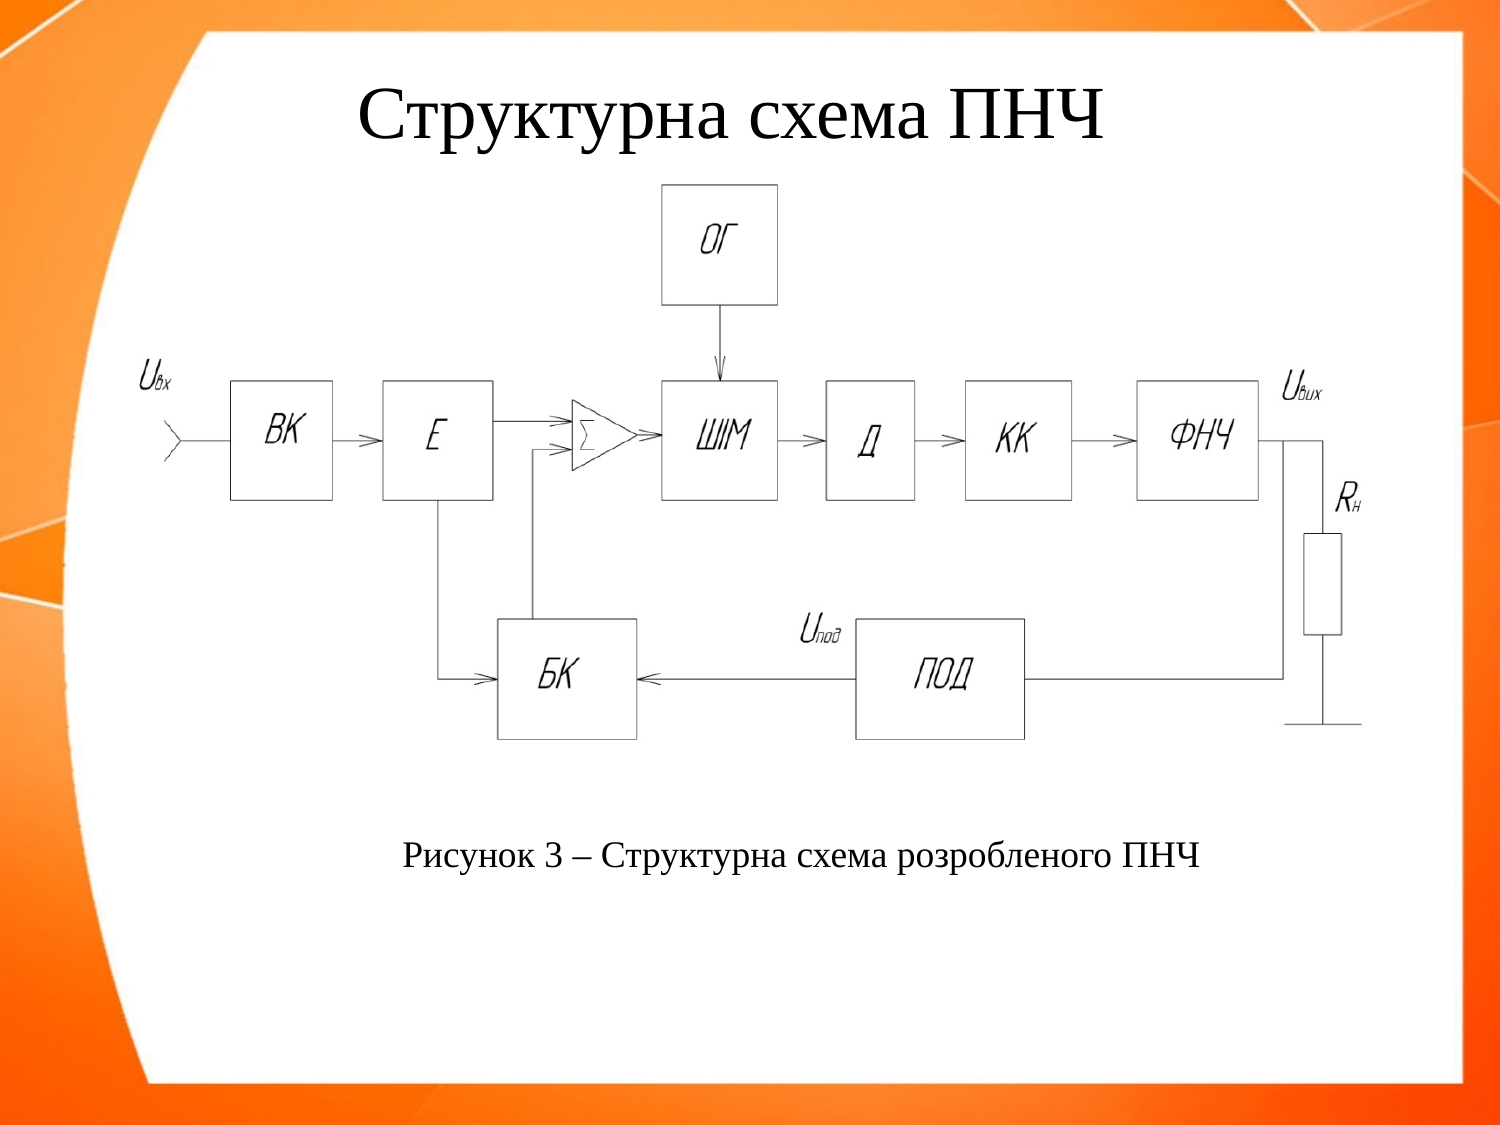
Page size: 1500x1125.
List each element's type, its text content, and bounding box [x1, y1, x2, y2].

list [135, 184, 1365, 740]
text_box Рисунок 3 – Структурна схема розробленого ПНЧ [387, 822, 1216, 882]
title Структурна схема ПНЧ [75, 45, 1388, 173]
picture [0, 0, 1500, 1125]
